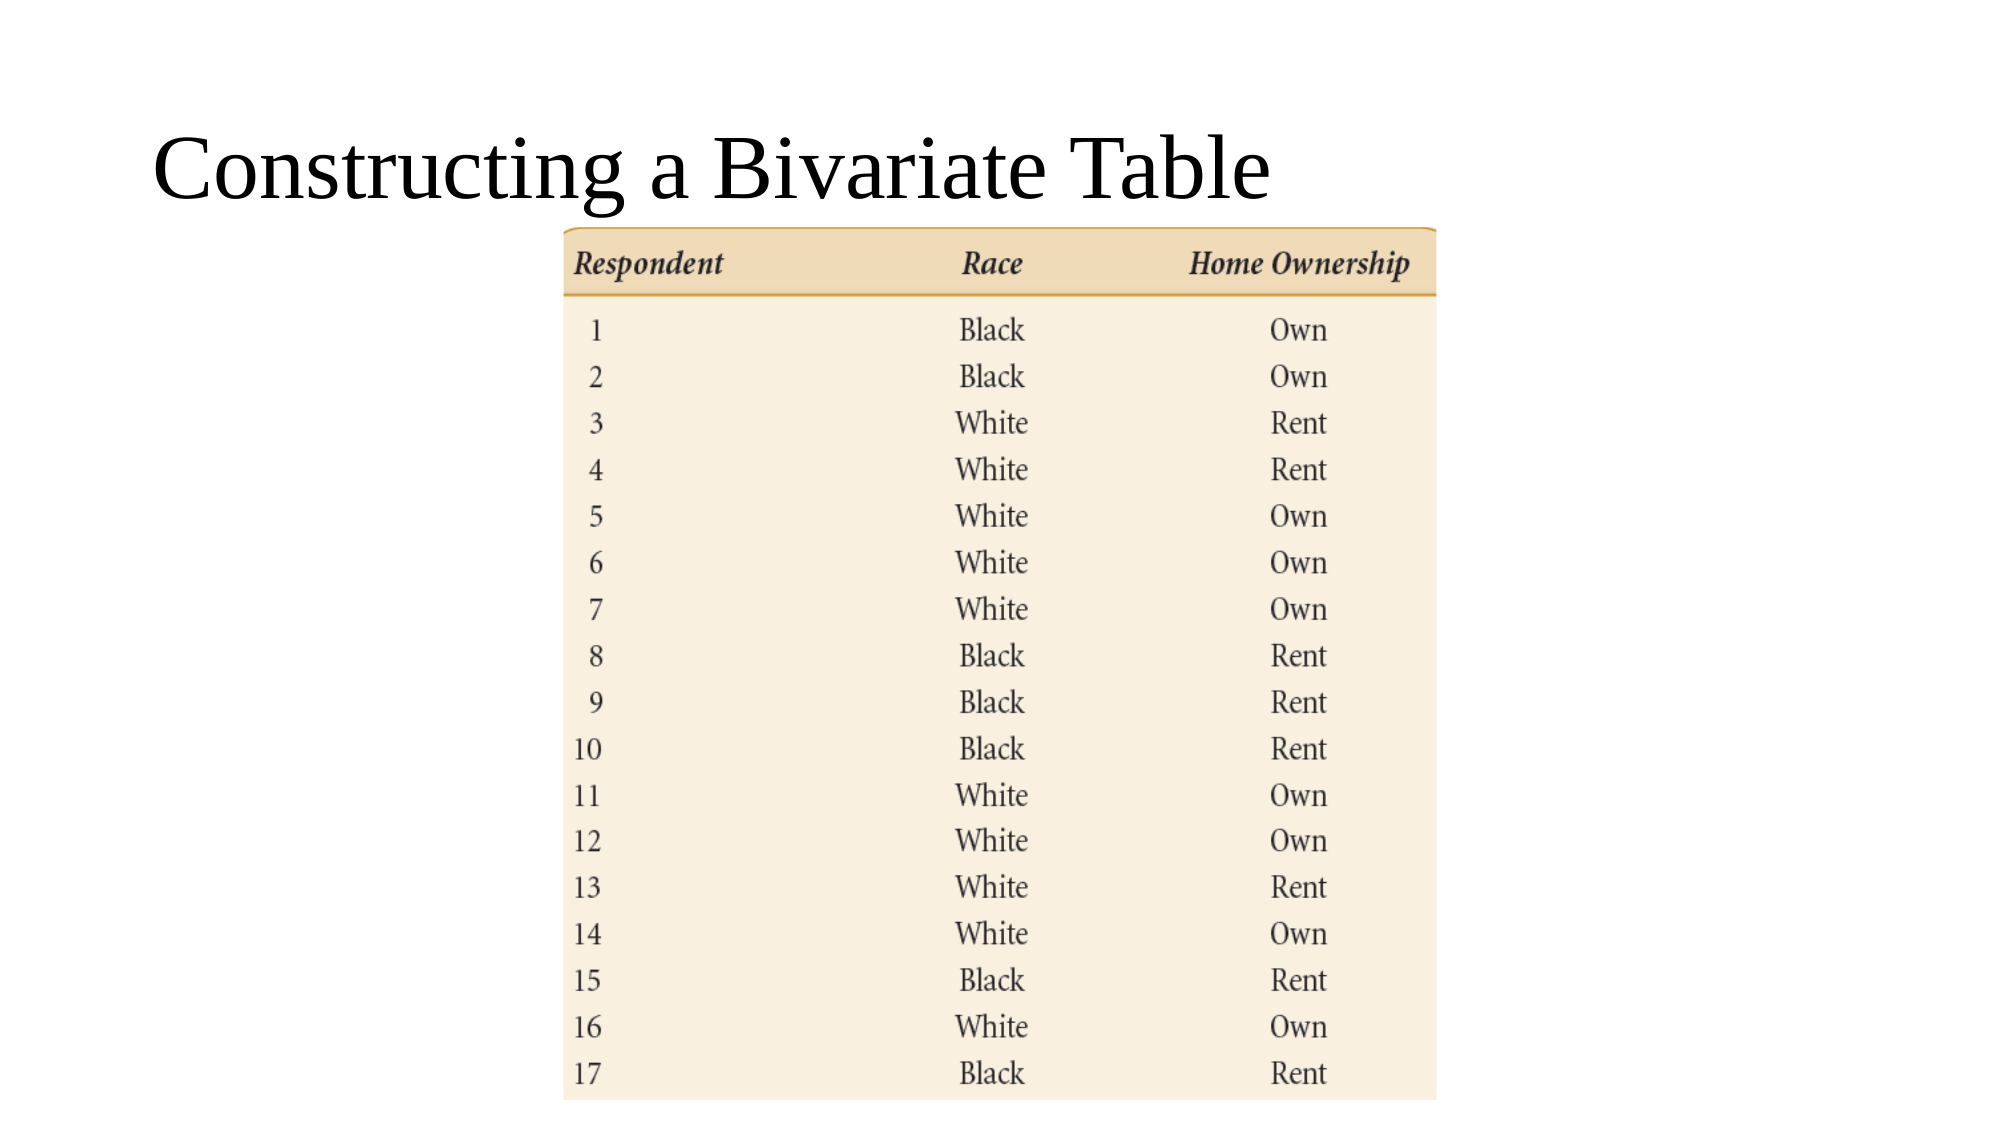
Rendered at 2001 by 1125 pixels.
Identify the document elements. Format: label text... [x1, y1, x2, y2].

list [563, 227, 1437, 1100]
title Constructing a Bivariate Table [137, 59, 1863, 278]
